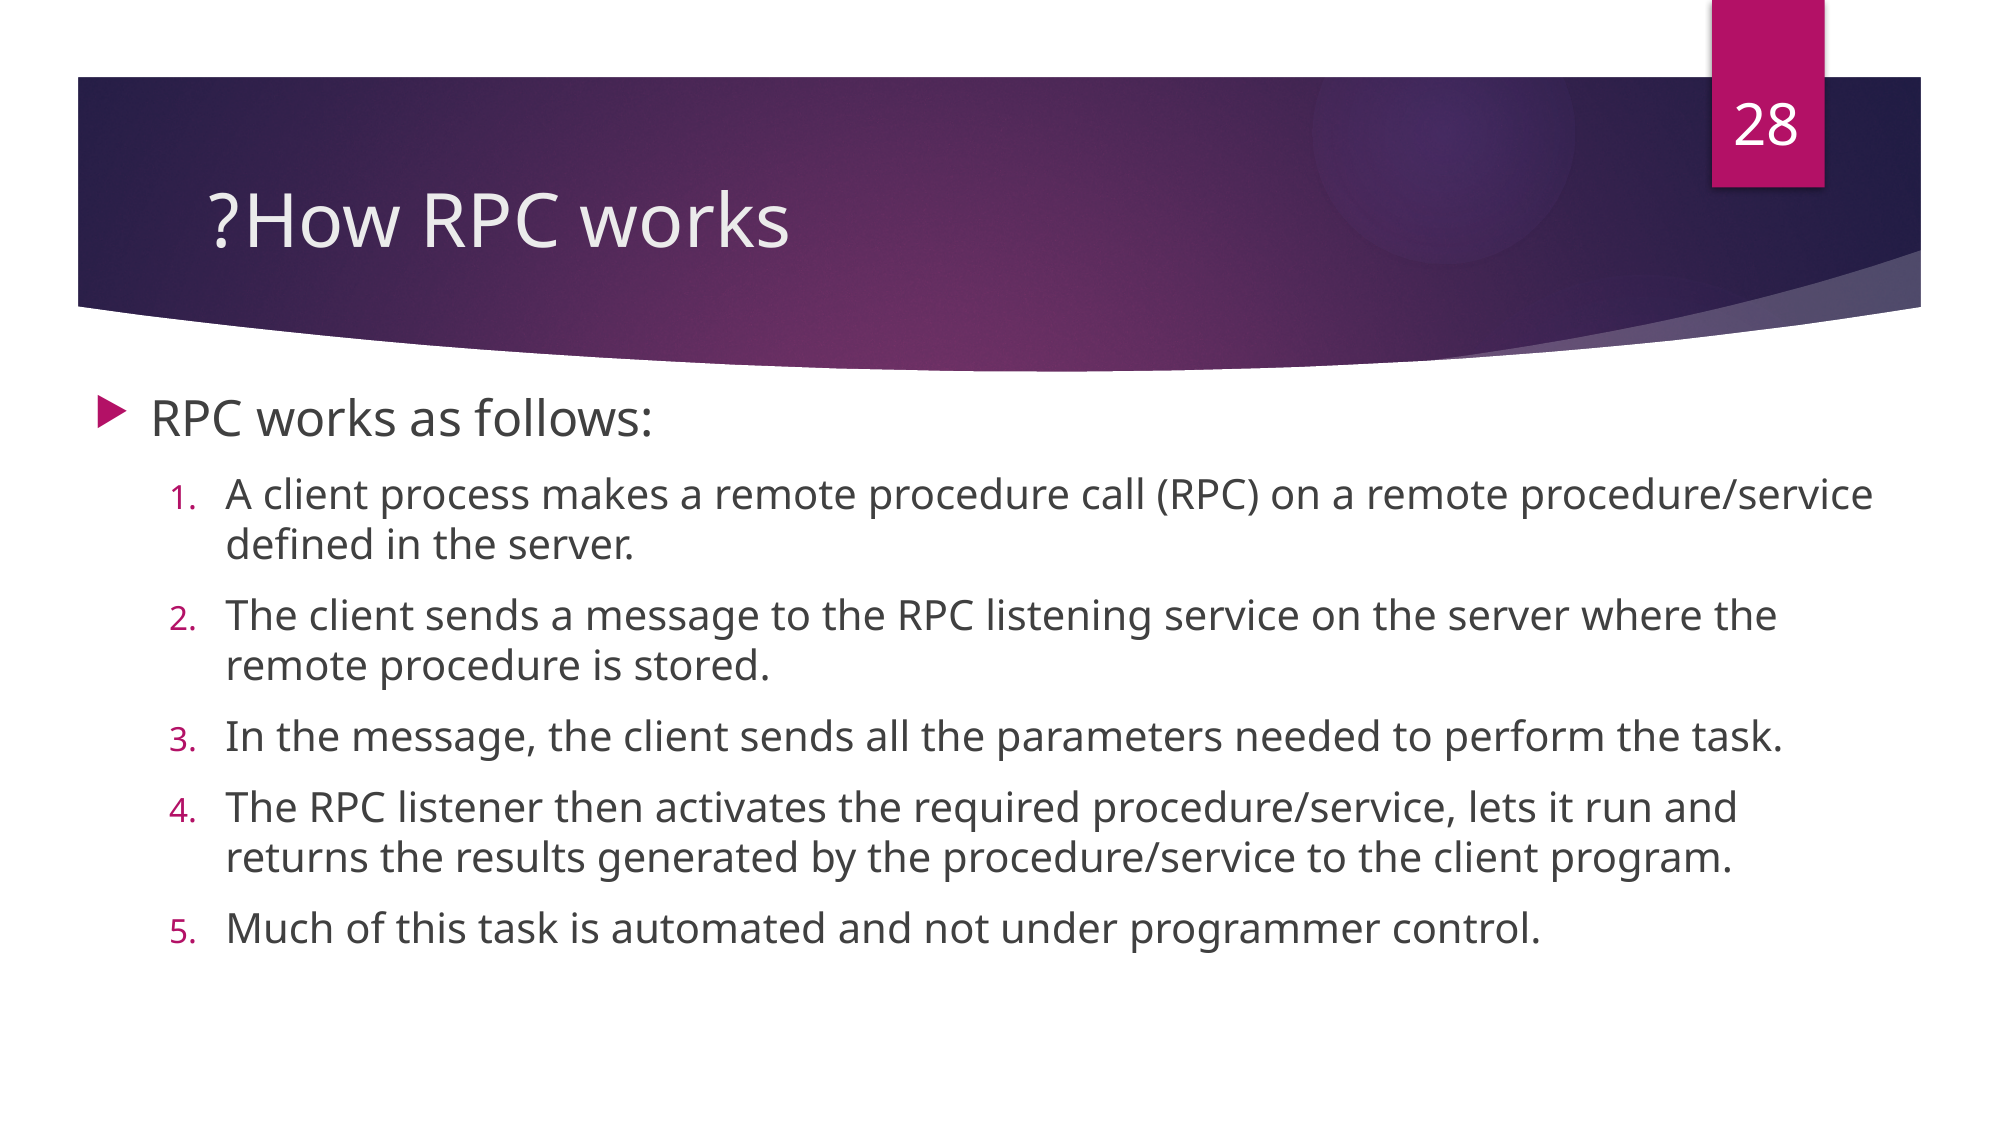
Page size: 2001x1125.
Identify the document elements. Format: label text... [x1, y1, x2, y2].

slide_number 28 [1698, 48, 1836, 175]
title How RPC works? [189, 159, 1627, 276]
list RPC works as follows: A client process makes a remote procedure call (RPC) on a remote procedure/service defined in the server. The client sends a message to the RPC listening service on the server where the remote procedure is stored. In the message, the client sends all the parameters needed to perform the task. The RPC listener then activates the required procedure/service, lets it run and returns the results generated by the procedure/service to the client program. Much of this task is automated and not under programmer control. [79, 379, 1909, 988]
